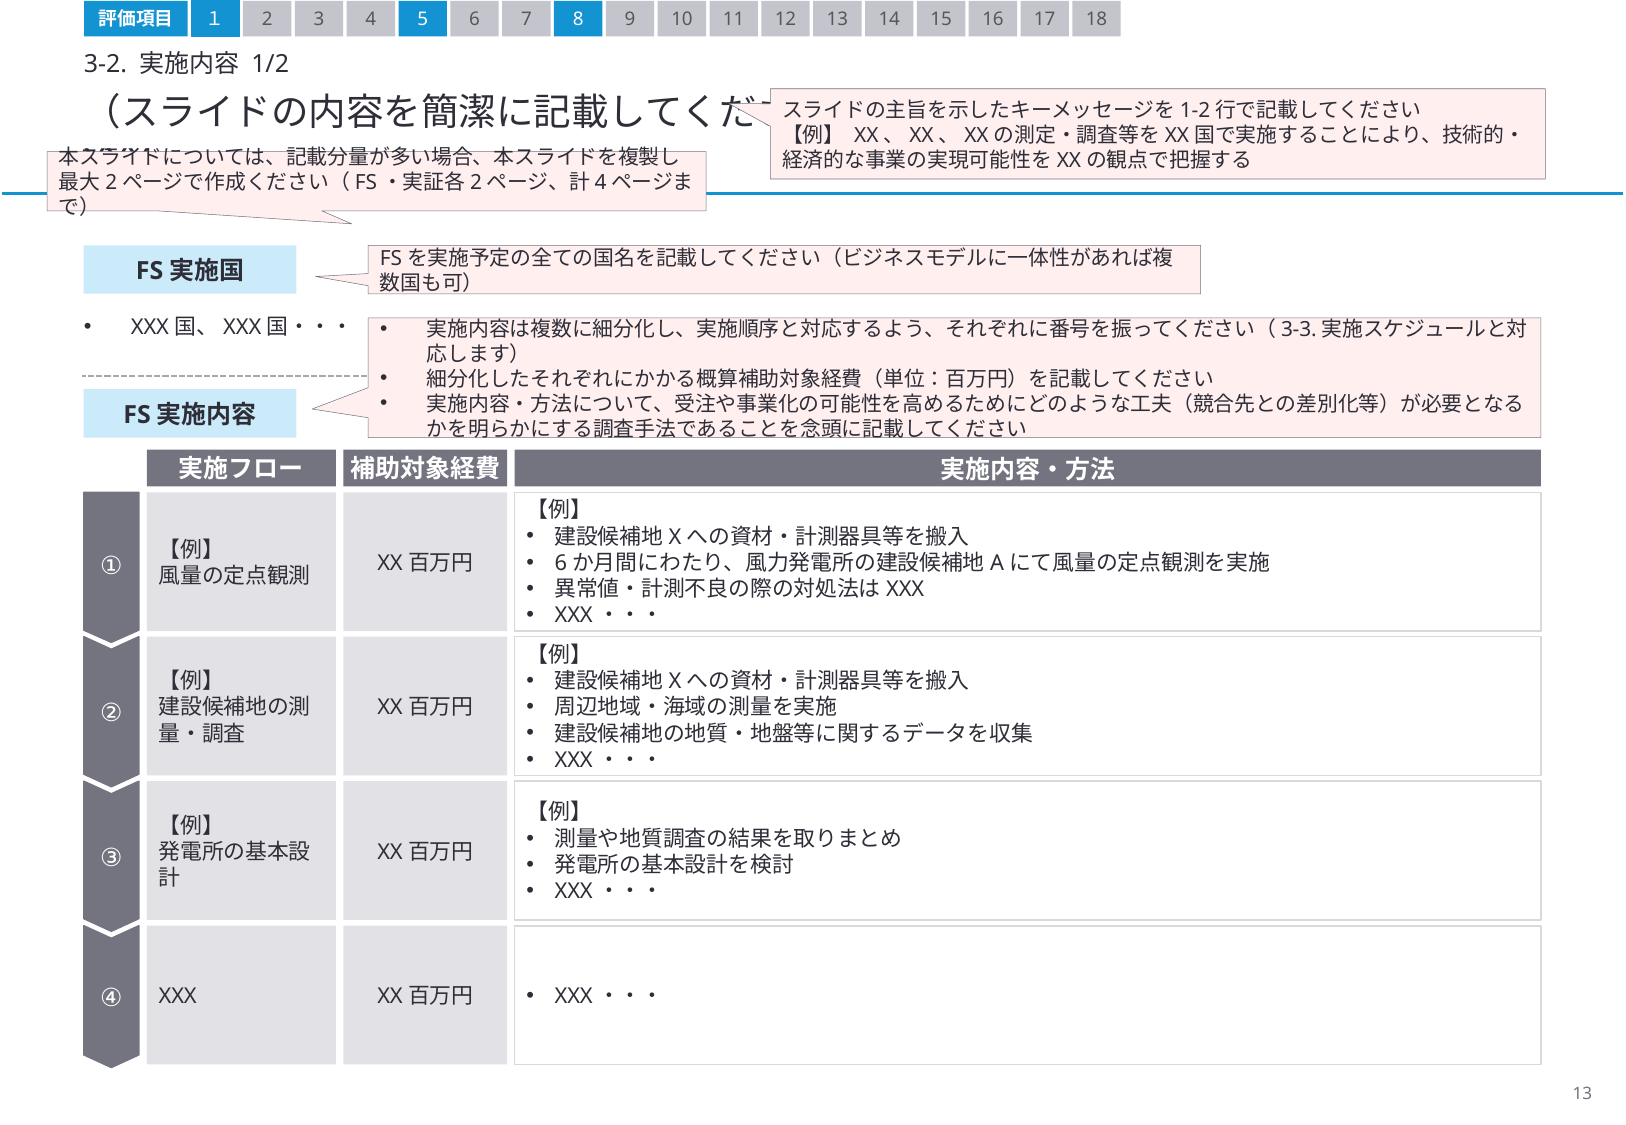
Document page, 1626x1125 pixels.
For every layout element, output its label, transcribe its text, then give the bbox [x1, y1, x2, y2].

text_box XXX国、XXX国・・・ [83, 302, 1543, 377]
list （スライドの内容を簡潔に記載してください） XXX [84, 83, 1543, 183]
text_box FS実施国 [83, 244, 297, 295]
text_box 実施内容は複数に細分化し、実施順序と対応するよう、それぞれに番号を振ってください（3-3.実施スケジュールと対応します） 細分化したそれぞれにかかる概算補助対象経費（単位：百万円）を記載してください 実施内容・方法について、受注や事業化の可能性を高めるためにどのような工夫（競合先との差別化等）が必要となるかを明らかにする調査手法であることを念頭に記載してください [311, 377, 1542, 439]
text_box FS実施内容 [83, 388, 297, 439]
text_box スライドの主旨を示したキーメッセージを1-2行で記載してください 【例】 XX、XX、XXの測定・調査等をXX国で実施することにより、技術的・経済的な事業の実現可能性をXXの観点で把握する [728, 87, 1547, 180]
text_box 本スライドについては、記載分量が多い場合、本スライドを複製し最大2ページで作成ください（FS・実証各2ページ、計4ページまで） [46, 150, 708, 225]
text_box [83, 449, 1542, 1068]
text_box 実施内容は複数に細分化し、実施順序と対応するよう、それぞれに番号を振ってください（3-3.実施スケジュールと対応します） 細分化したそれぞれにかかる概算補助対象経費（単位：百万円）を記載してください 実施内容・方法について、受注や事業化の可能性を高めるためにどのような工夫（競合先との差別化等）が必要となるかを明らかにする調査手法であることを念頭に記載してください [367, 316, 1542, 375]
text_box FSを実施予定の全ての国名を記載してください（ビジネスモデルに一体性があれば複数国も可） [314, 244, 1202, 295]
list 3-2. 実施内容 1/2 [84, 40, 1543, 82]
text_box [83, 0, 1122, 37]
